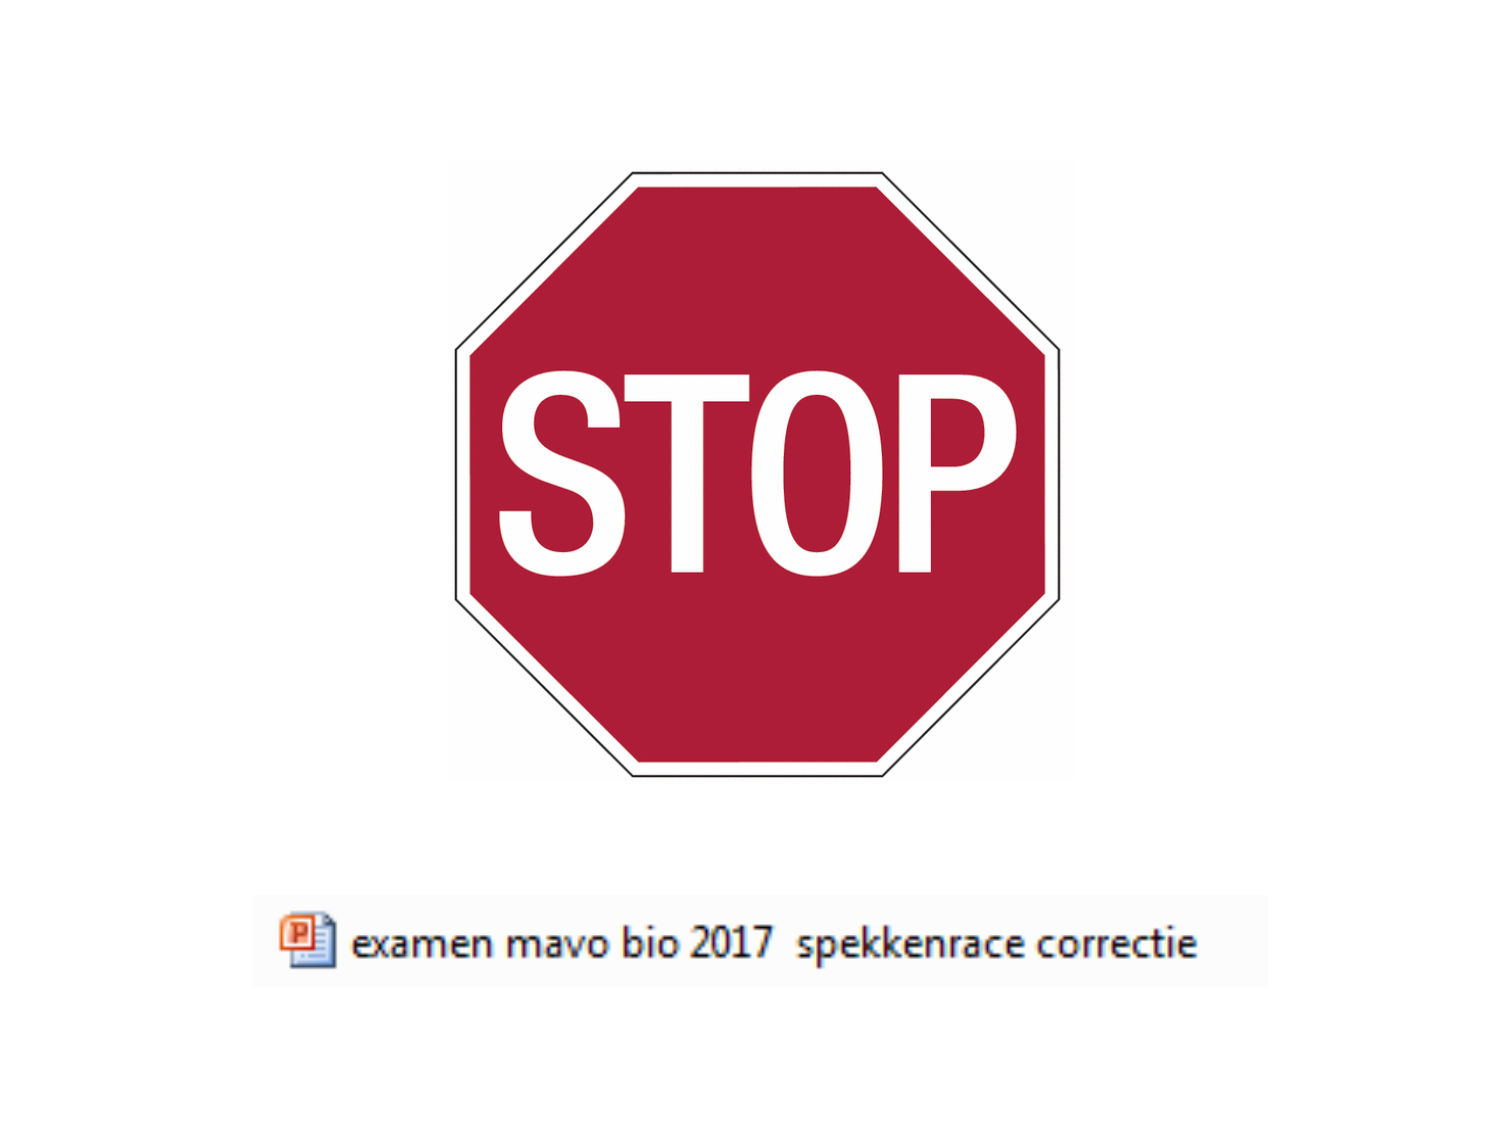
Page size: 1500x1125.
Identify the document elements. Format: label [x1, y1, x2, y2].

picture [447, 160, 1074, 783]
picture [253, 894, 1268, 987]
